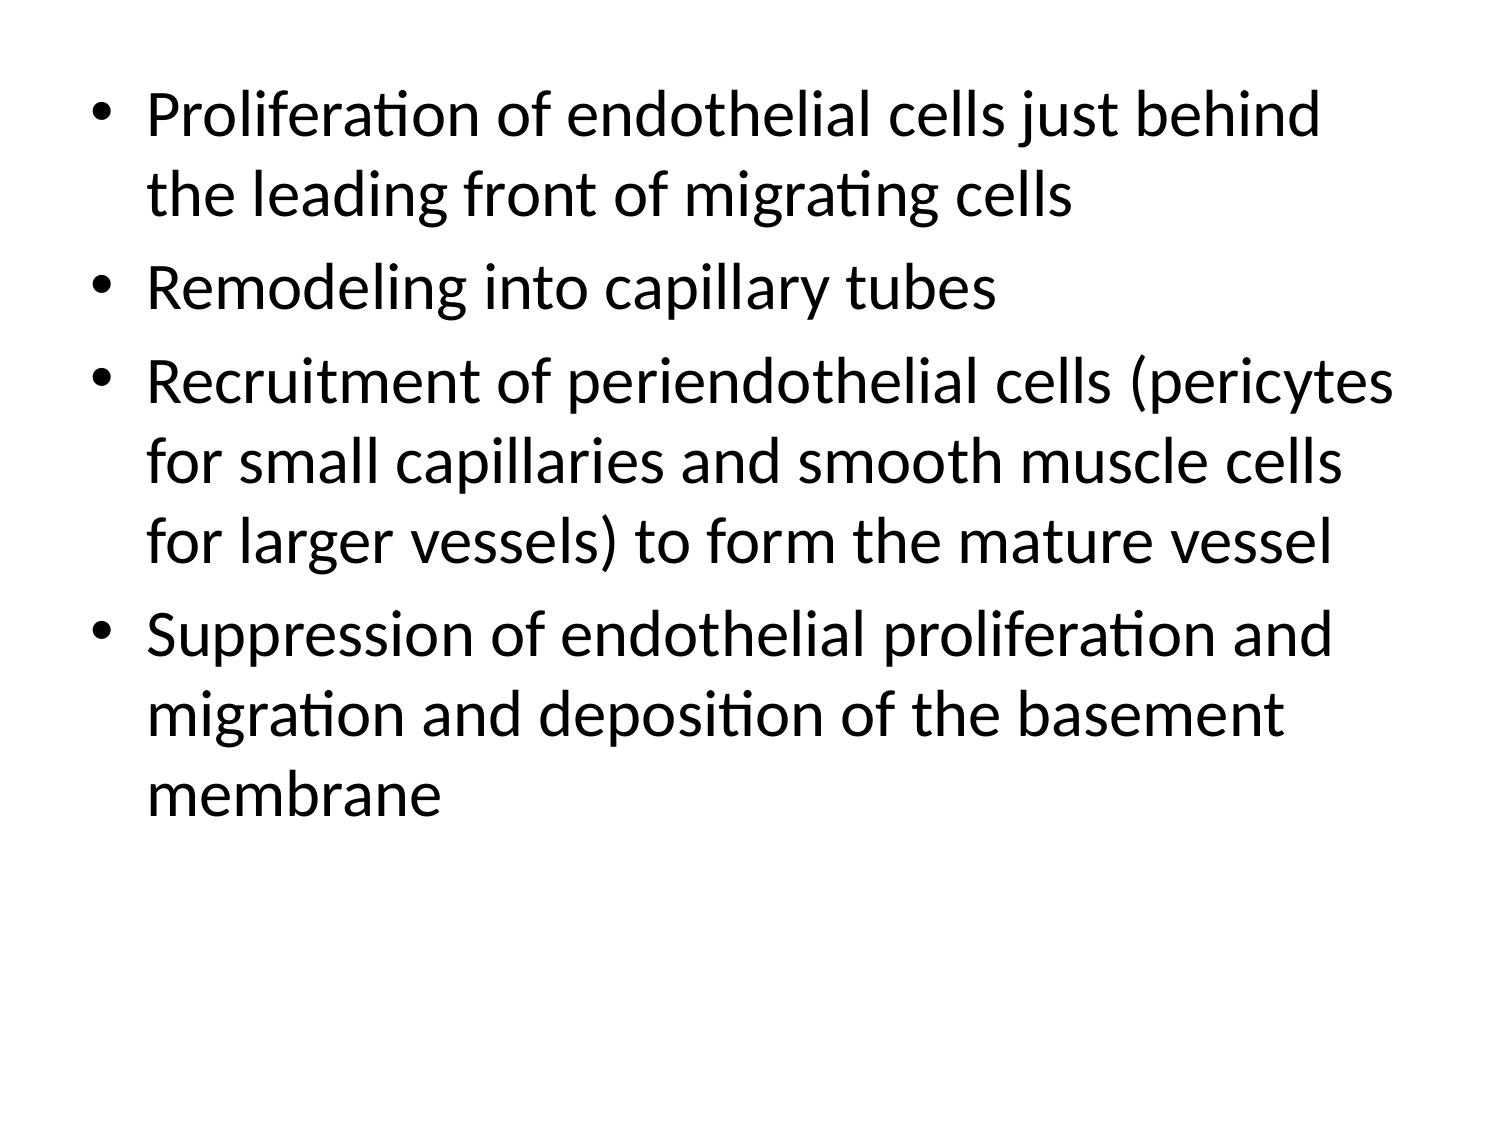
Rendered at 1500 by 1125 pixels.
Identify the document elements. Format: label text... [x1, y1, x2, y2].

list Proliferation of endothelial cells just behind the leading front of migrating cells Remodeling into capillary tubes Recruitment of periendothelial cells (pericytes for small capillaries and smooth muscle cells for larger vessels) to form the mature vessel Suppression of endothelial proliferation and migration and deposition of the basement membrane [75, 62, 1425, 1005]
